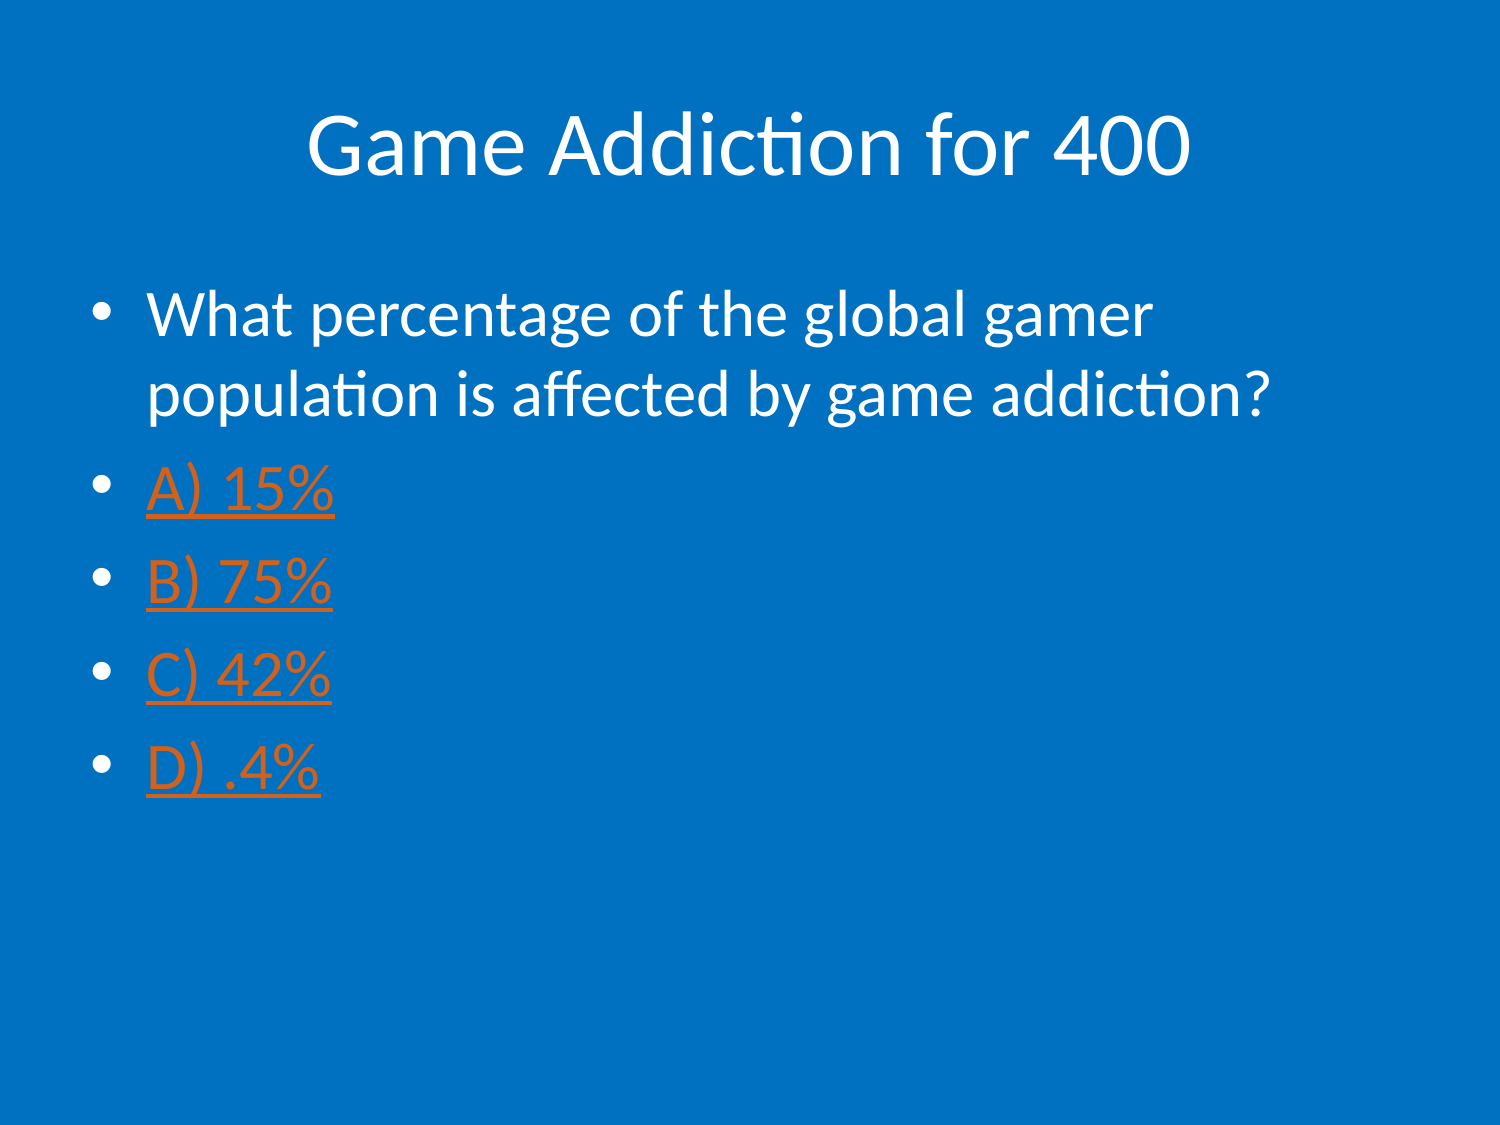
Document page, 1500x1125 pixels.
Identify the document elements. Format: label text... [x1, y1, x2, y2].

list What percentage of the global gamer population is affected by game addiction? A) 15% B) 75% C) 42% D) .4% [75, 262, 1425, 1005]
title Game Addiction for 400 [75, 45, 1425, 233]
